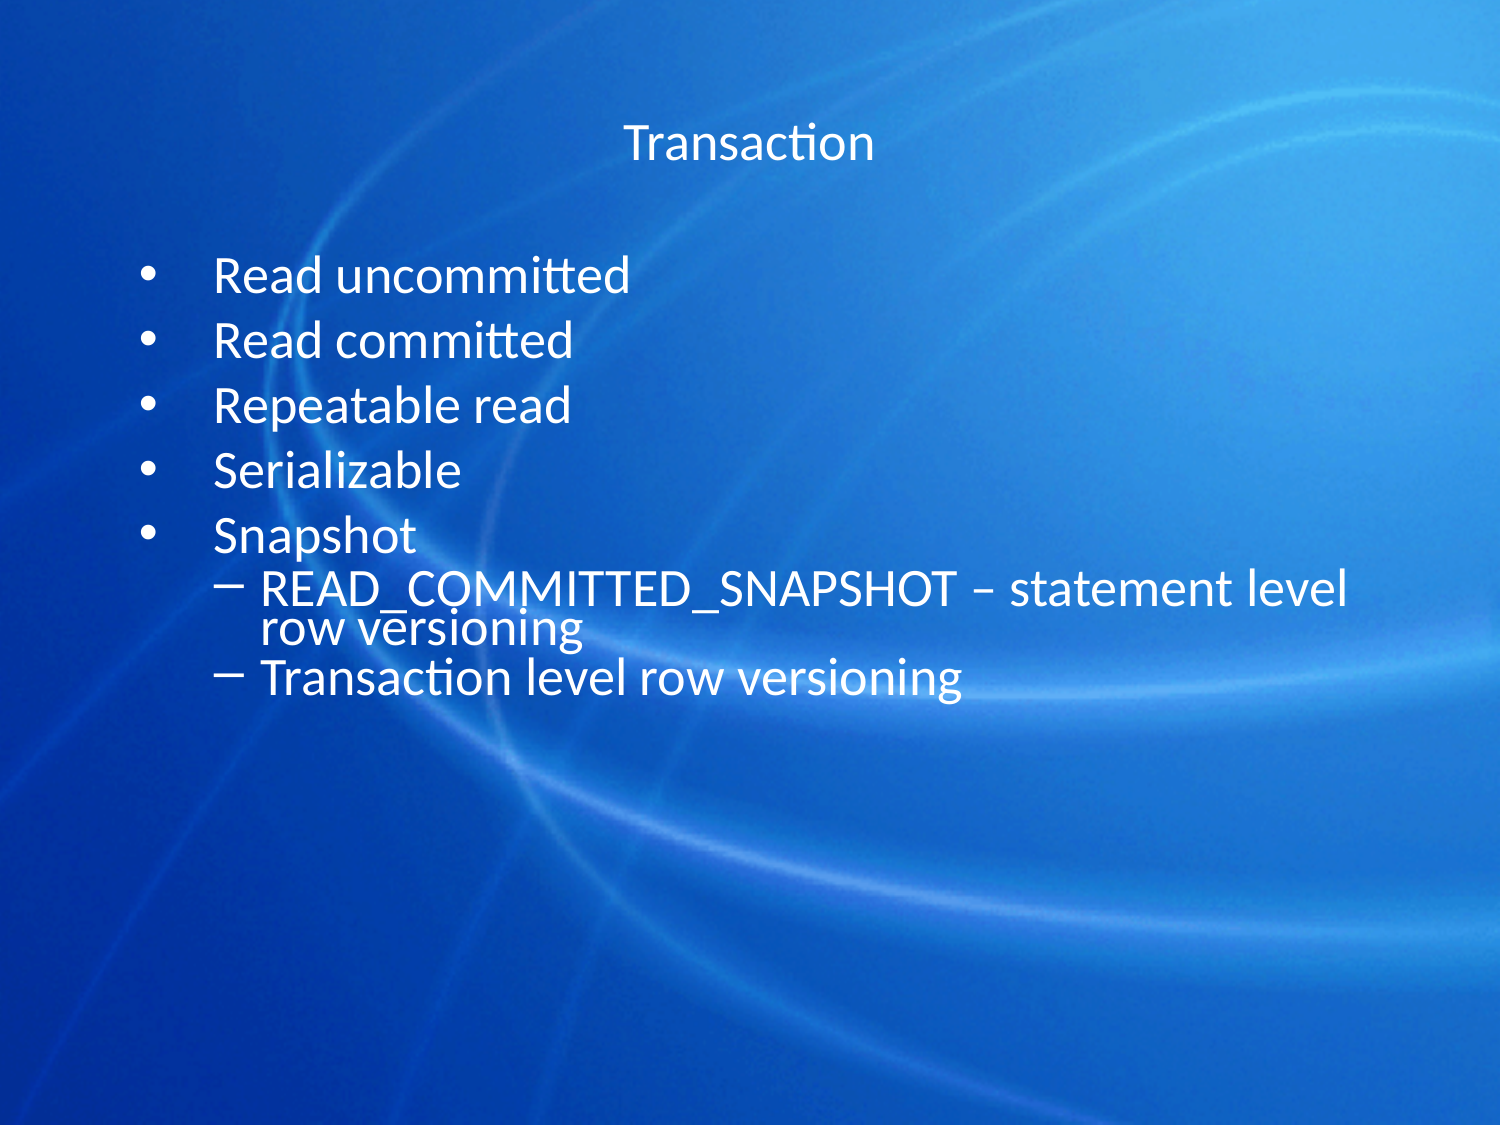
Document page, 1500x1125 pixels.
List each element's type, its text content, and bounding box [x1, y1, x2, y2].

text_box Read uncommitted Read committed Repeatable read Serializable Snapshot READ_COMMITTED_SNAPSHOT – statement level row versioning Transaction level row versioning [123, 232, 1441, 776]
title Transaction [75, 45, 1425, 233]
picture [0, 0, 1500, 1125]
